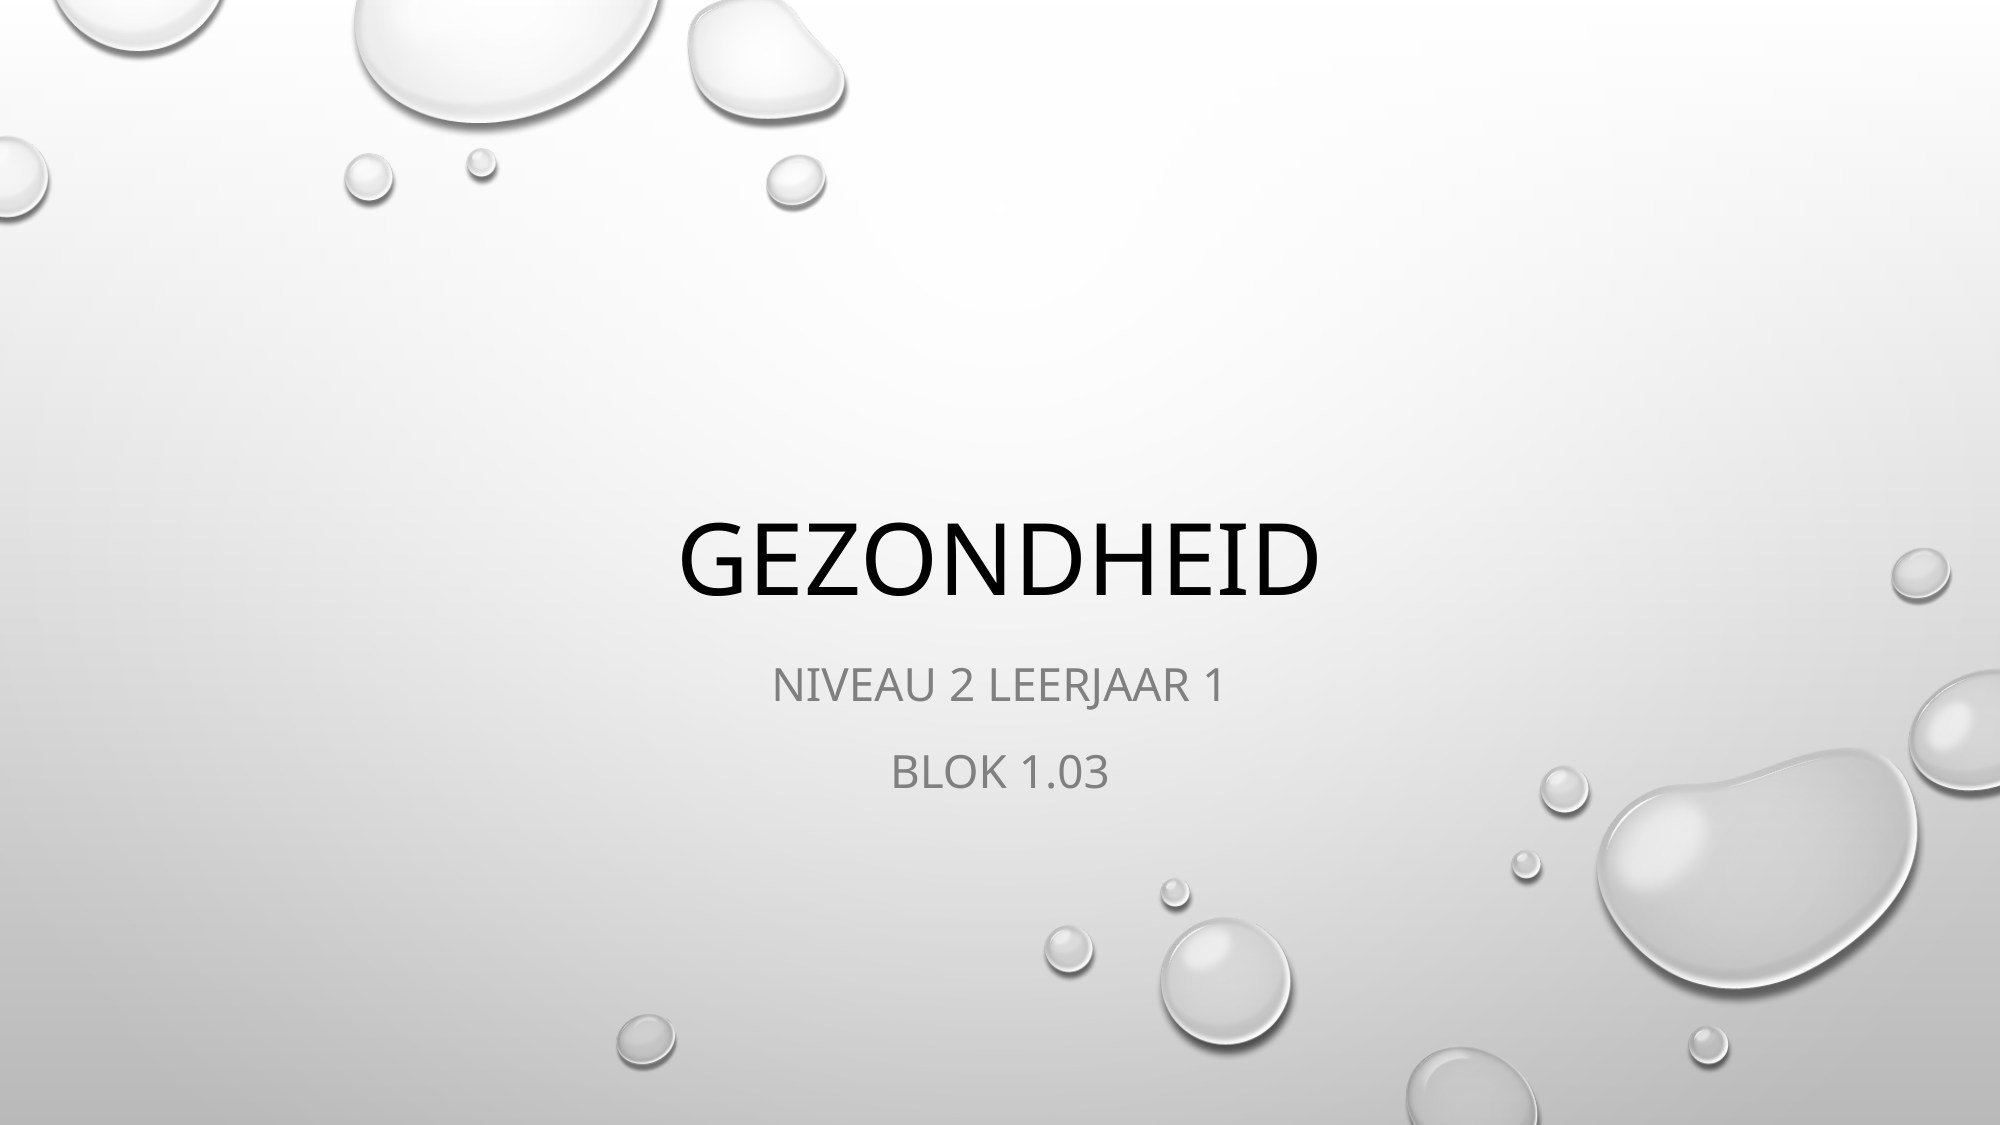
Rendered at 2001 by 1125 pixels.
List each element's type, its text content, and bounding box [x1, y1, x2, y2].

title gezondheid [287, 213, 1713, 625]
subtitle Niveau 2 leerjaar 1 Blok 1.03 [287, 637, 1713, 863]
picture [0, 0, 2000, 1125]
